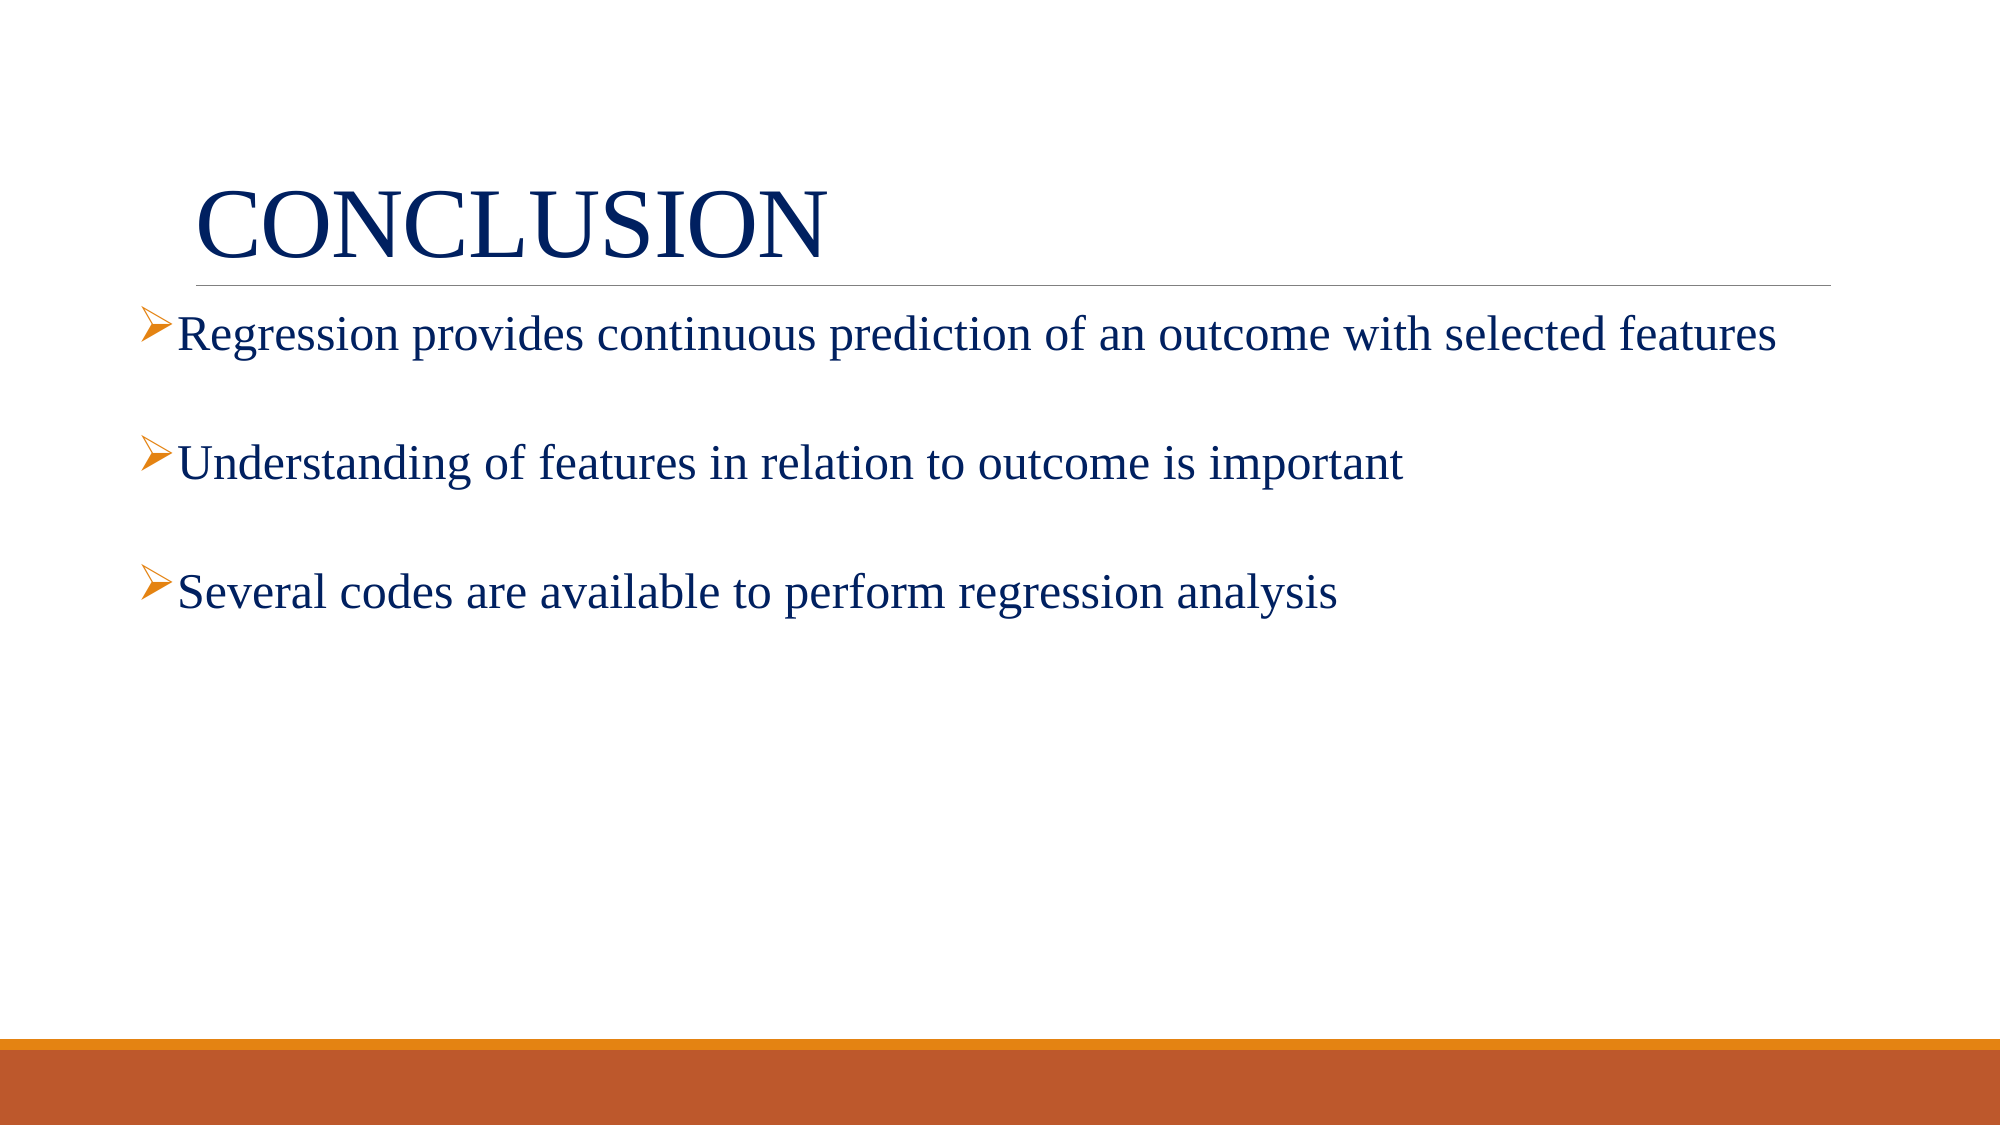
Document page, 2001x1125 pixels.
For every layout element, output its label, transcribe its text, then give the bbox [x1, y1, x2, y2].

list Regression provides continuous prediction of an outcome with selected features Understanding of features in relation to outcome is important Several codes are available to perform regression analysis [137, 299, 1863, 1046]
title CONCLUSION [180, 47, 1830, 285]
